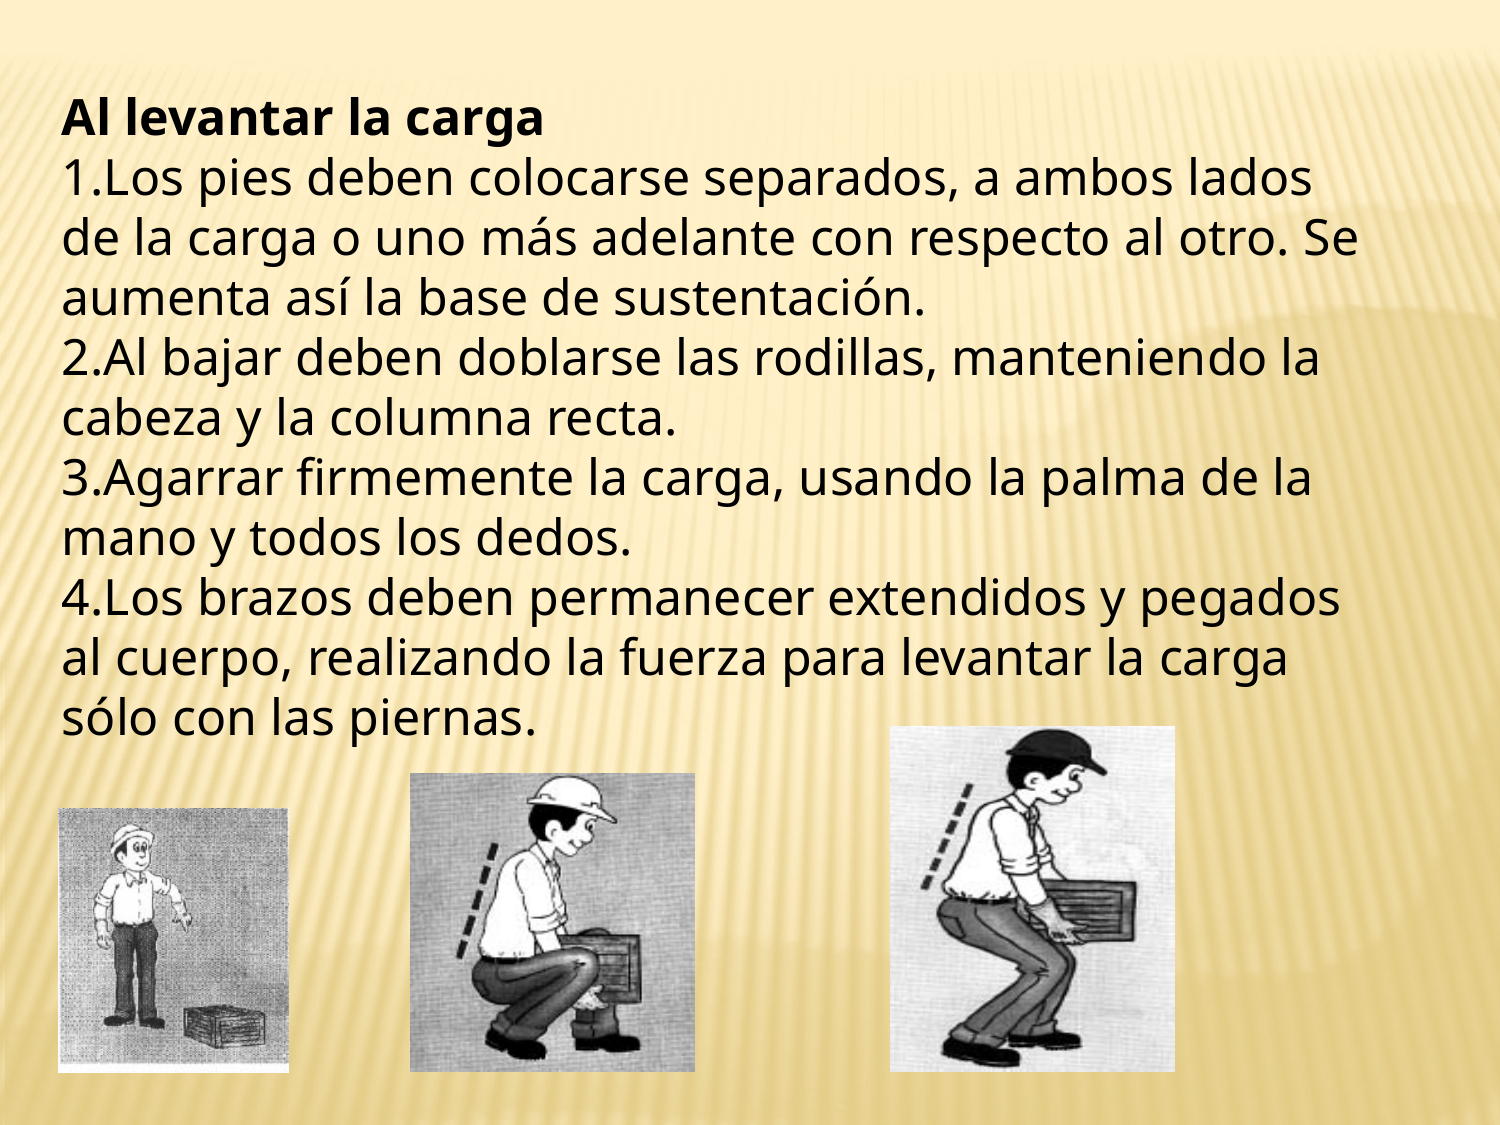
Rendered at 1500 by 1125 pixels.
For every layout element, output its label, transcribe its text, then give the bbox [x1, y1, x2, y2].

picture [409, 773, 695, 1073]
text_box Al levantar la carga Los pies deben colocarse separados, a ambos lados de la carga o uno más adelante con respecto al otro. Se aumenta así la base de sustentación. Al bajar deben doblarse las rodillas, manteniendo la cabeza y la columna recta. Agarrar firmemente la carga, usando la palma de la mano y todos los dedos. Los brazos deben permanecer extendidos y pegados al cuerpo, realizando la fuerza para levantar la carga sólo con las piernas. [46, 85, 1383, 791]
picture [890, 726, 1176, 1073]
picture [58, 808, 289, 1073]
